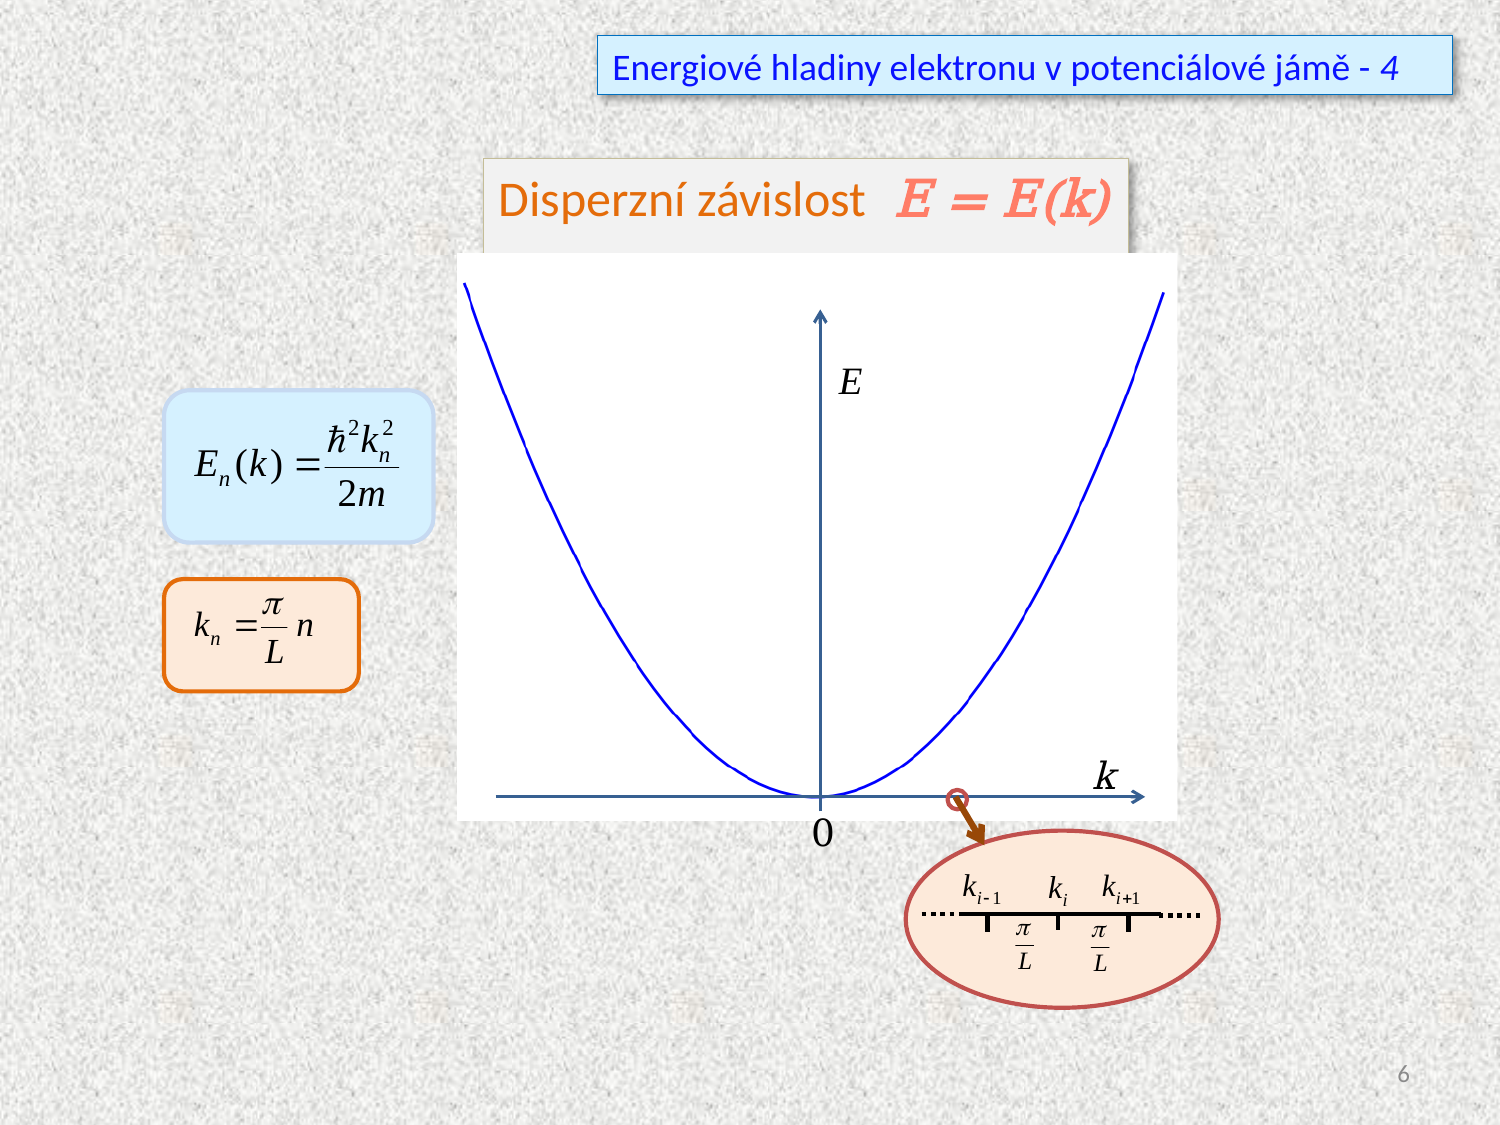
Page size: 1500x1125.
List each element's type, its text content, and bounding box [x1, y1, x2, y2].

slide_number 6 [1074, 1042, 1425, 1103]
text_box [163, 158, 1219, 1008]
text_box Energiové hladiny elektronu v potenciálové jámě - 4 [597, 35, 1453, 95]
picture [0, 0, 1500, 1125]
